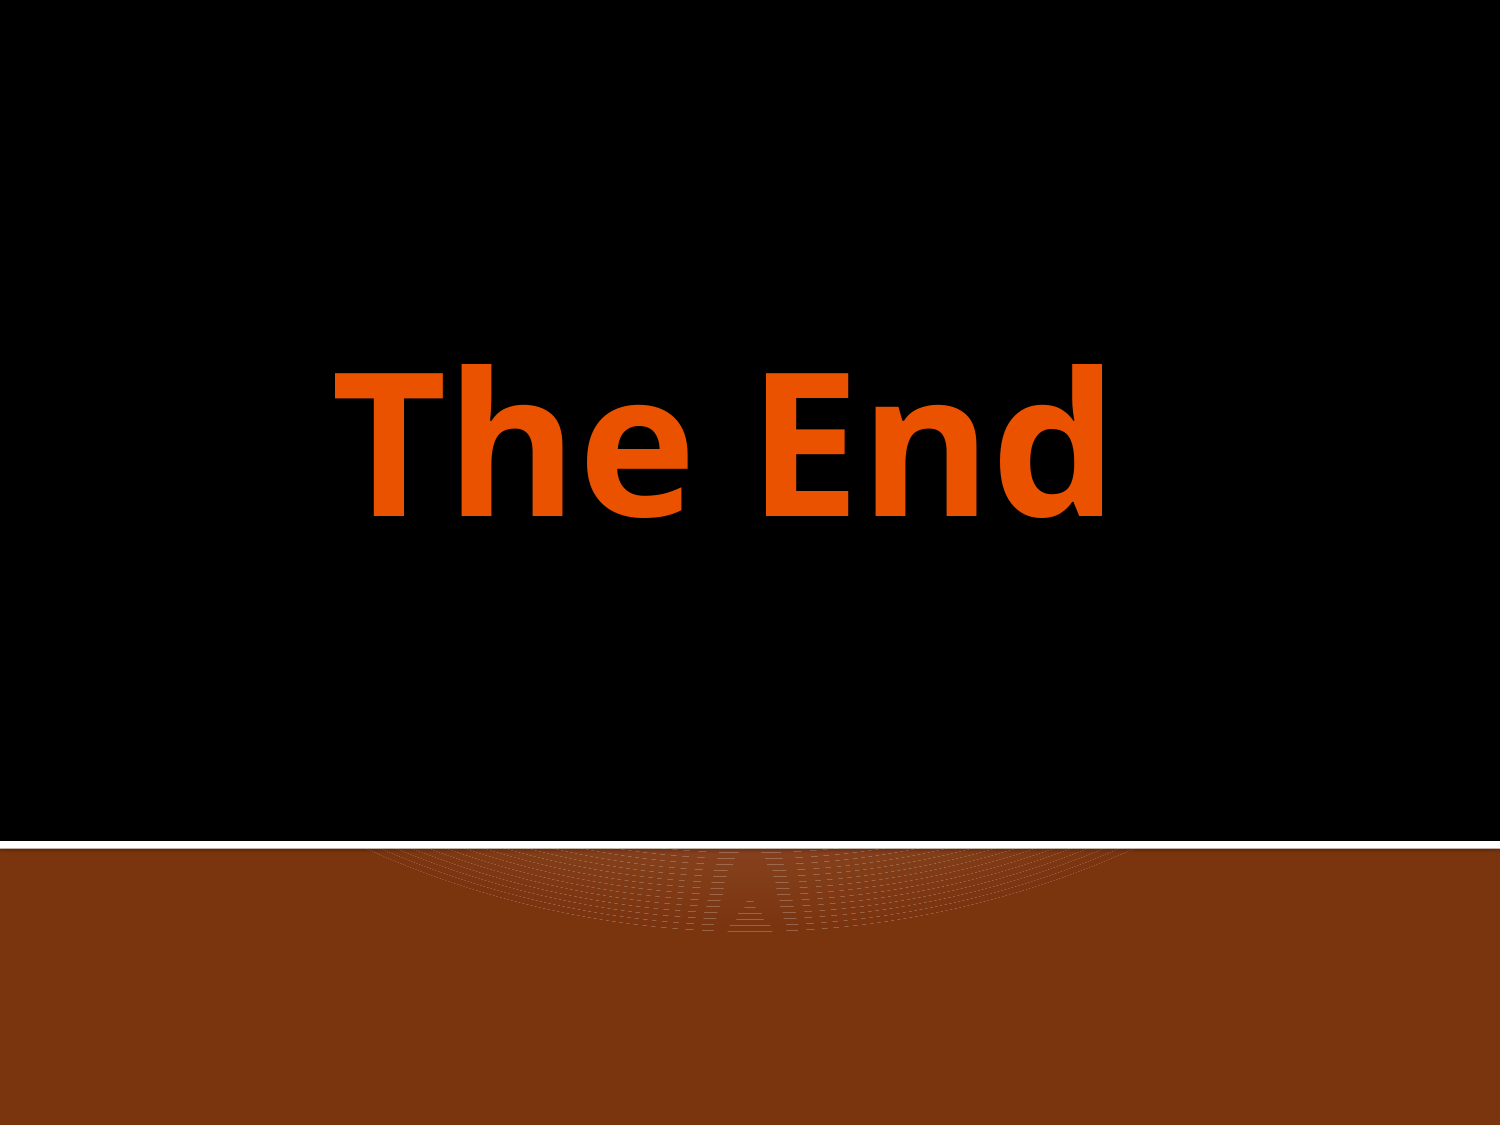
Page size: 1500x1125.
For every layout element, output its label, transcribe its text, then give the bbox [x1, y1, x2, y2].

title The End [58, 316, 1384, 591]
